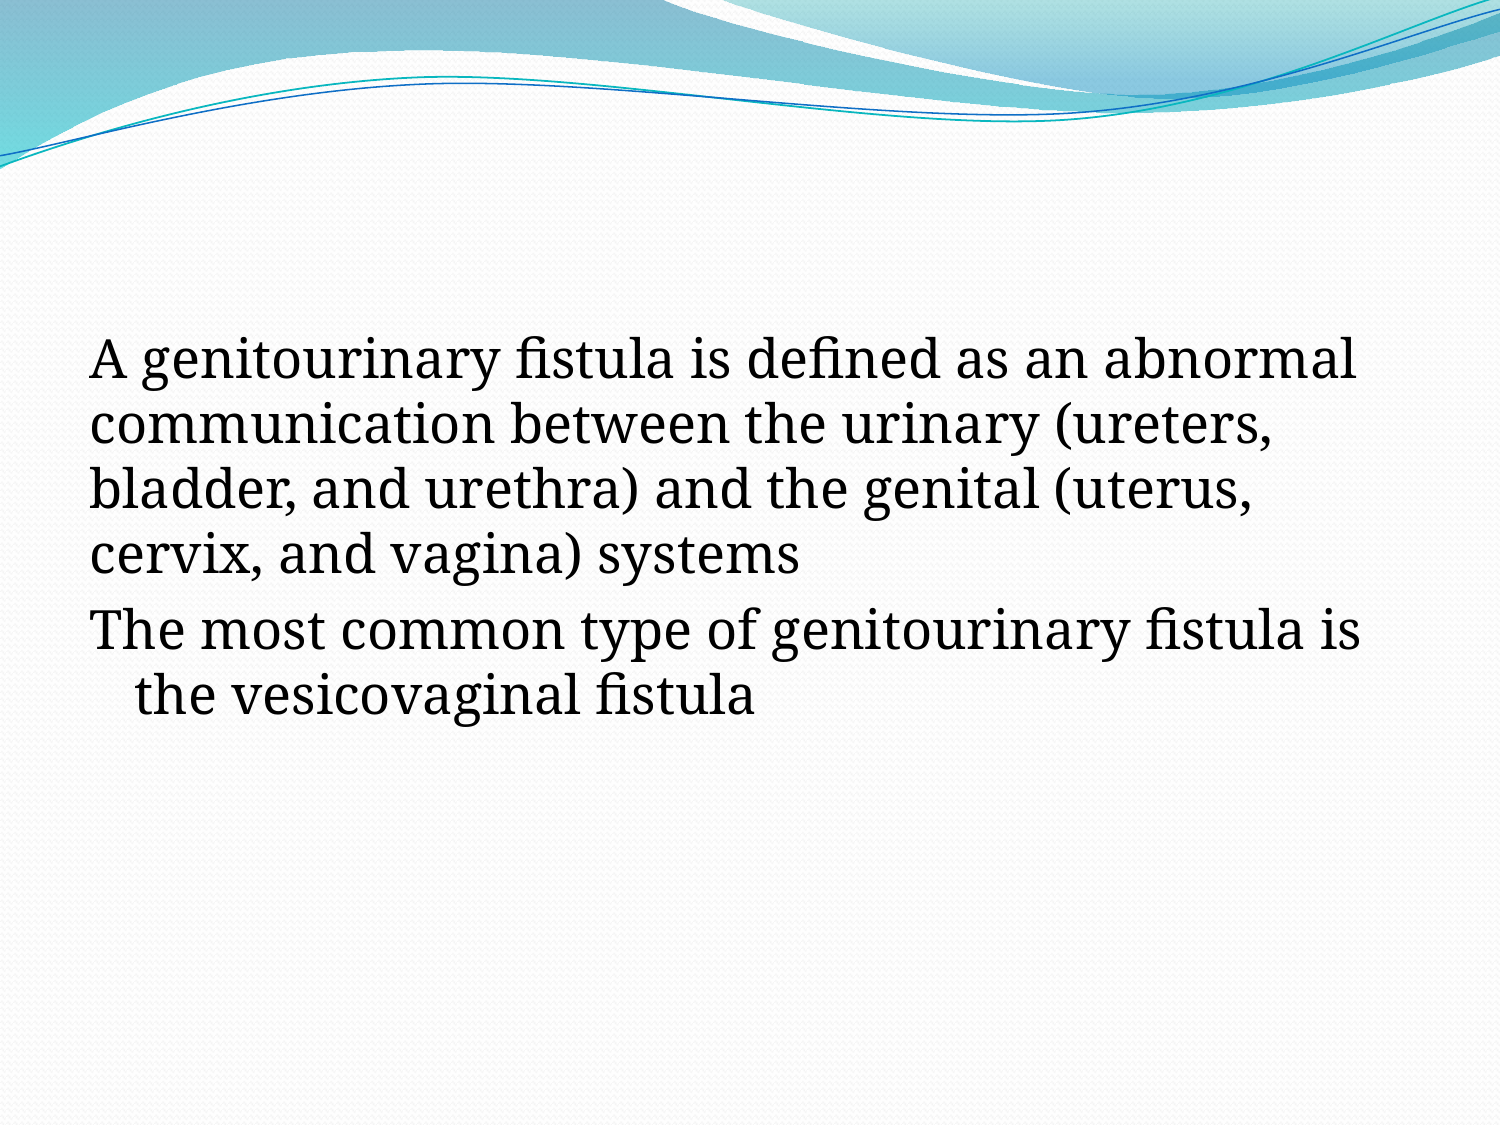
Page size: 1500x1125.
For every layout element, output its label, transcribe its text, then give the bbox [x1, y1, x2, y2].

list A genitourinary fistula is defined as an abnormal communication between the urinary (ureters, bladder, and urethra) and the genital (uterus, cervix, and vagina) systems The most common type of genitourinary fistula is the vesicovaginal fistula [75, 317, 1425, 1038]
